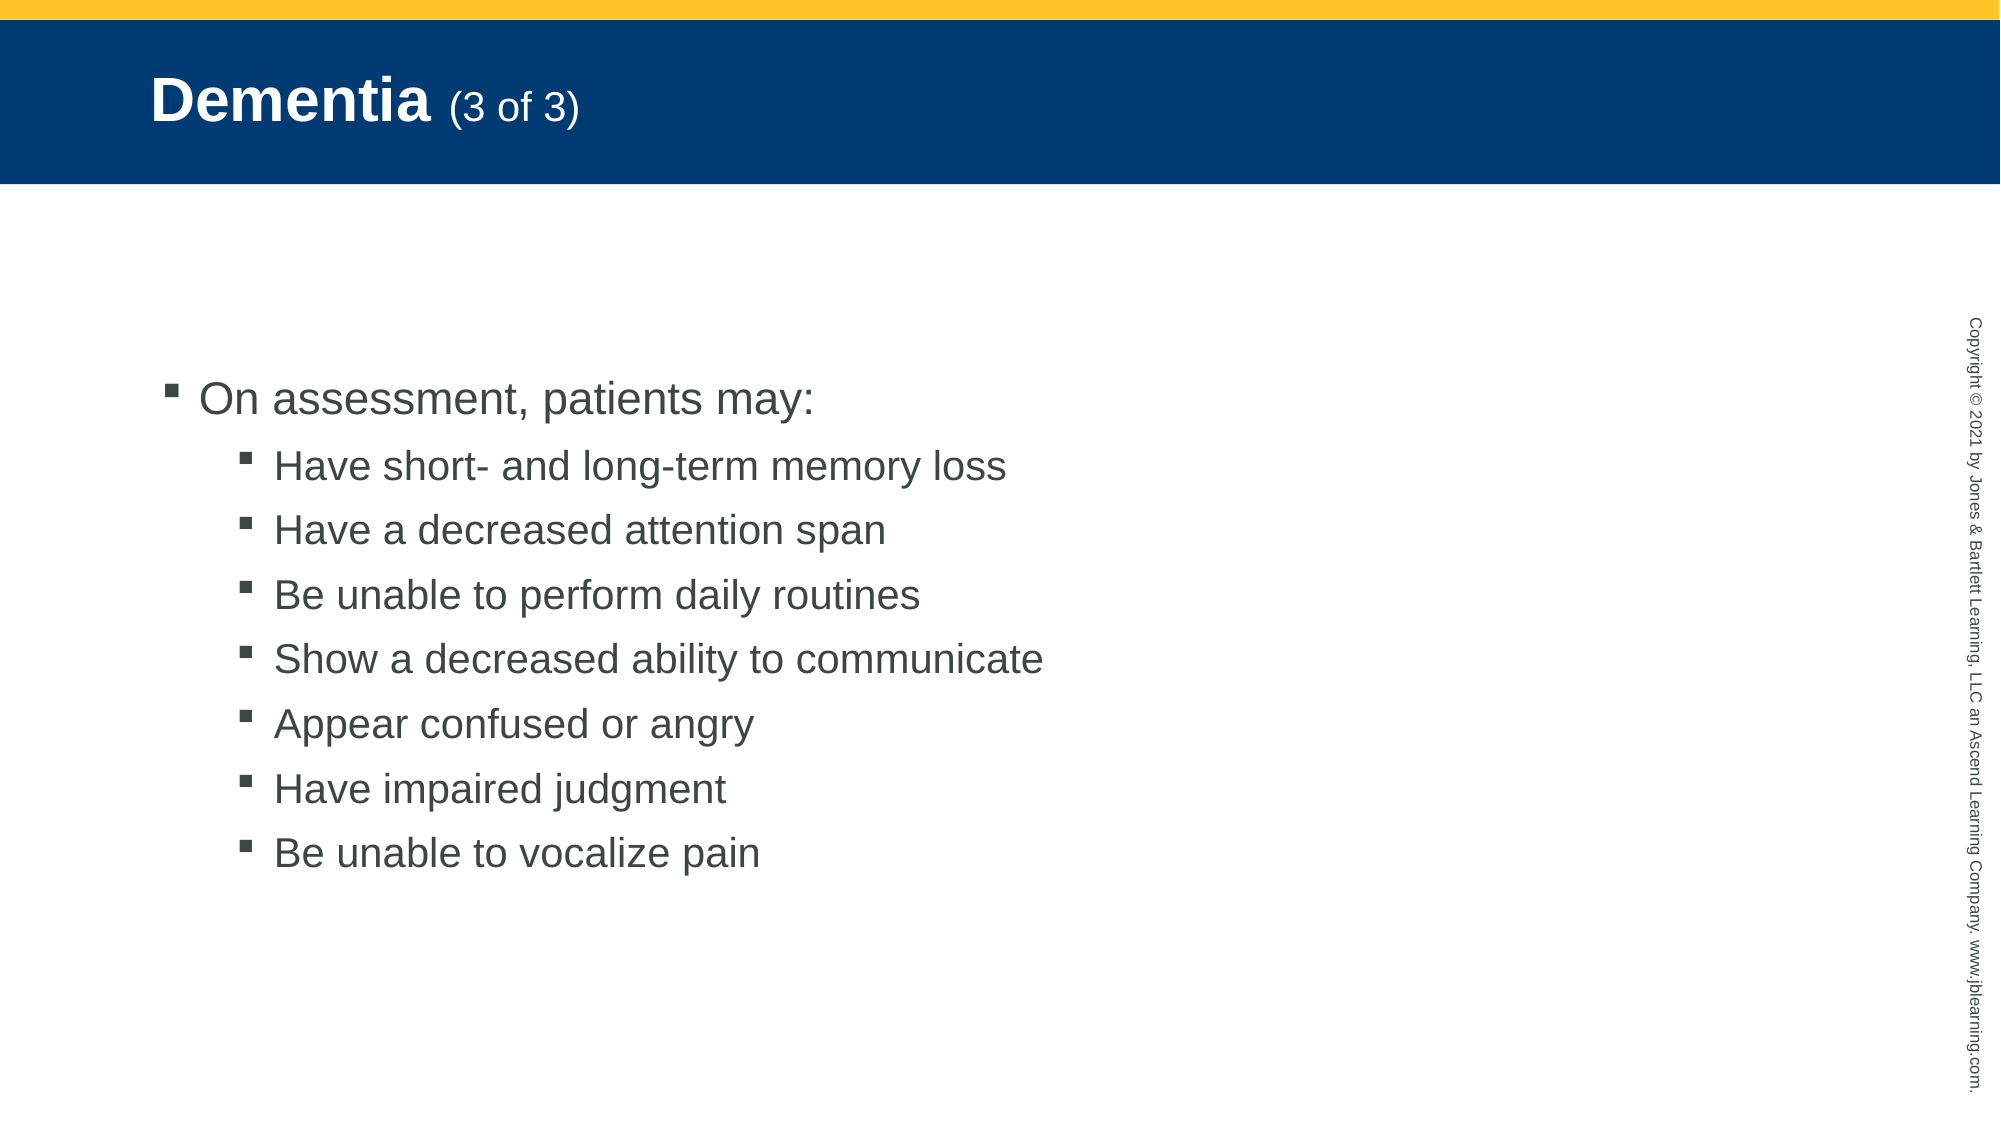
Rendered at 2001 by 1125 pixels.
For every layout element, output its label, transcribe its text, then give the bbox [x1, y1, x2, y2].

title Dementia (3 of 3) [0, 19, 2000, 185]
list On assessment, patients may: Have short- and long-term memory loss Have a decreased attention span Be unable to perform daily routines Show a decreased ability to communicate Appear confused or angry Have impaired judgment Be unable to vocalize pain [146, 361, 1859, 1016]
